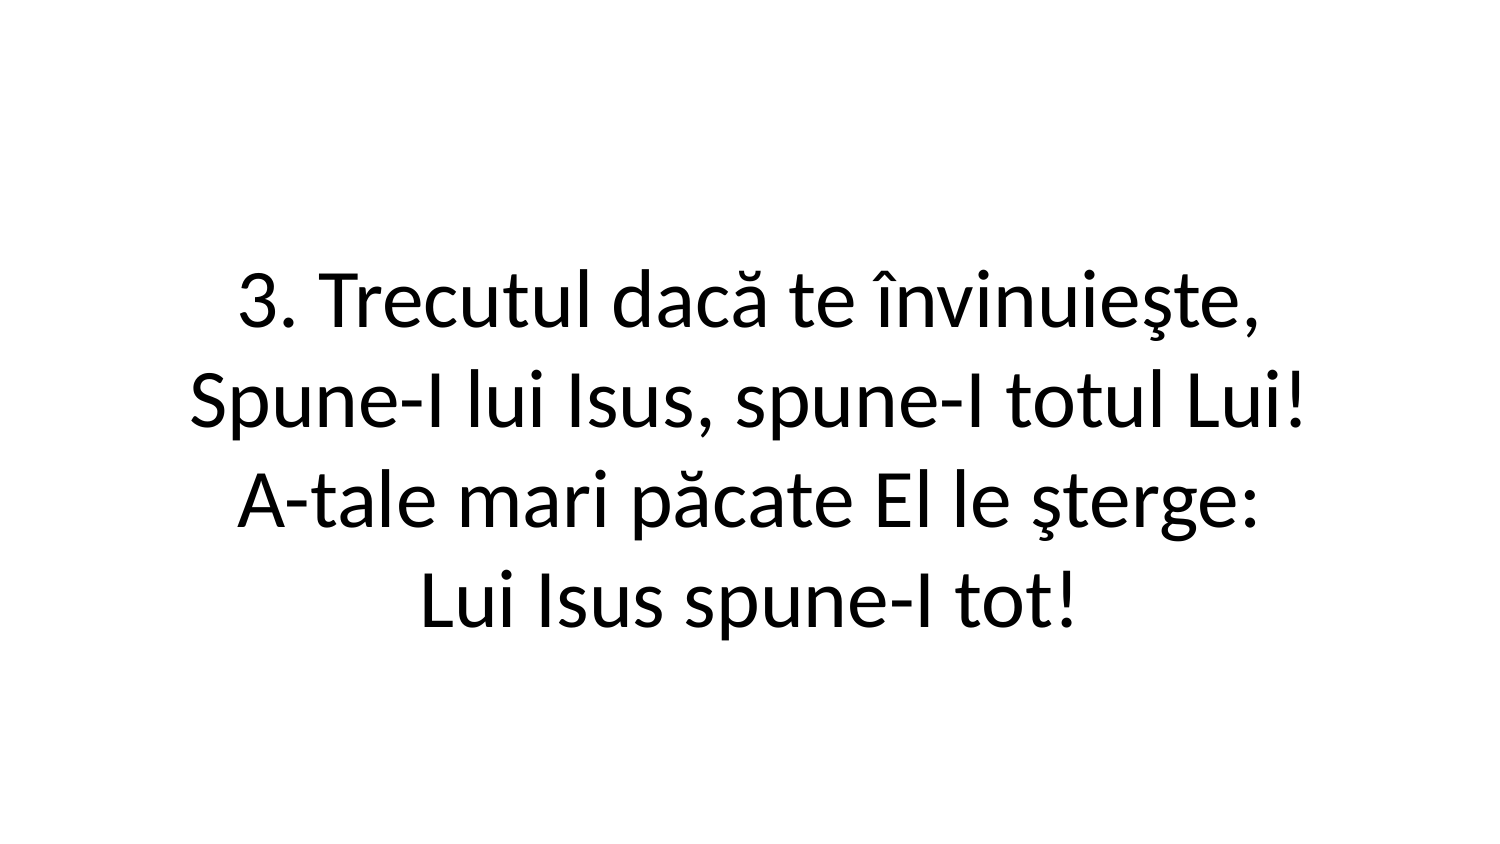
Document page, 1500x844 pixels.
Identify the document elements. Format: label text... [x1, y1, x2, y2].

text_box 3. Trecutul dacă te învinuieşte, Spune-I lui Isus, spune-I totul Lui! A-tale mari păcate El le şterge: Lui Isus spune-I tot! [174, 192, 1326, 652]
